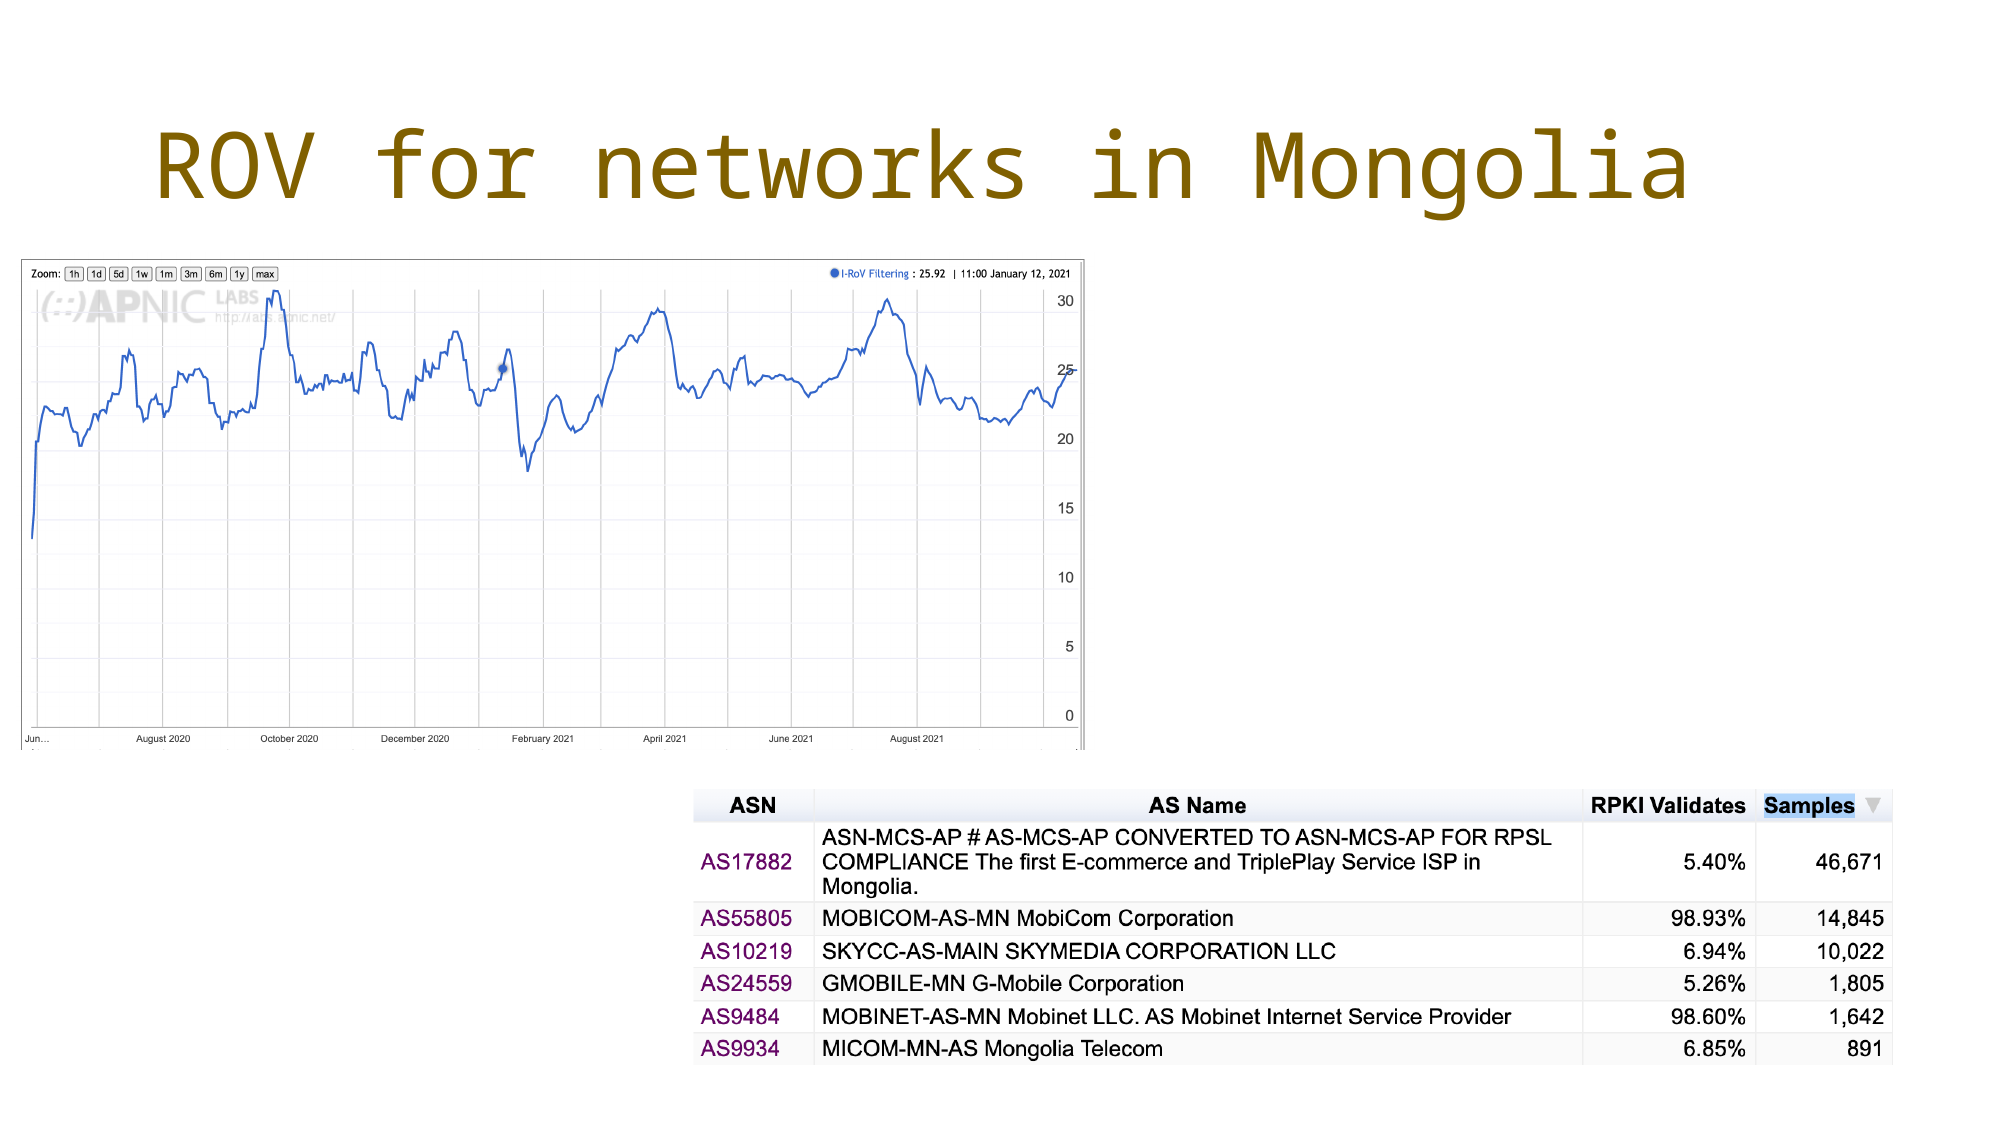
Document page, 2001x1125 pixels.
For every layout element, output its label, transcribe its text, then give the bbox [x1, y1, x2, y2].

title ROV for networks in Mongolia [137, 59, 1863, 278]
picture [16, 252, 1095, 750]
picture [689, 781, 1902, 1065]
